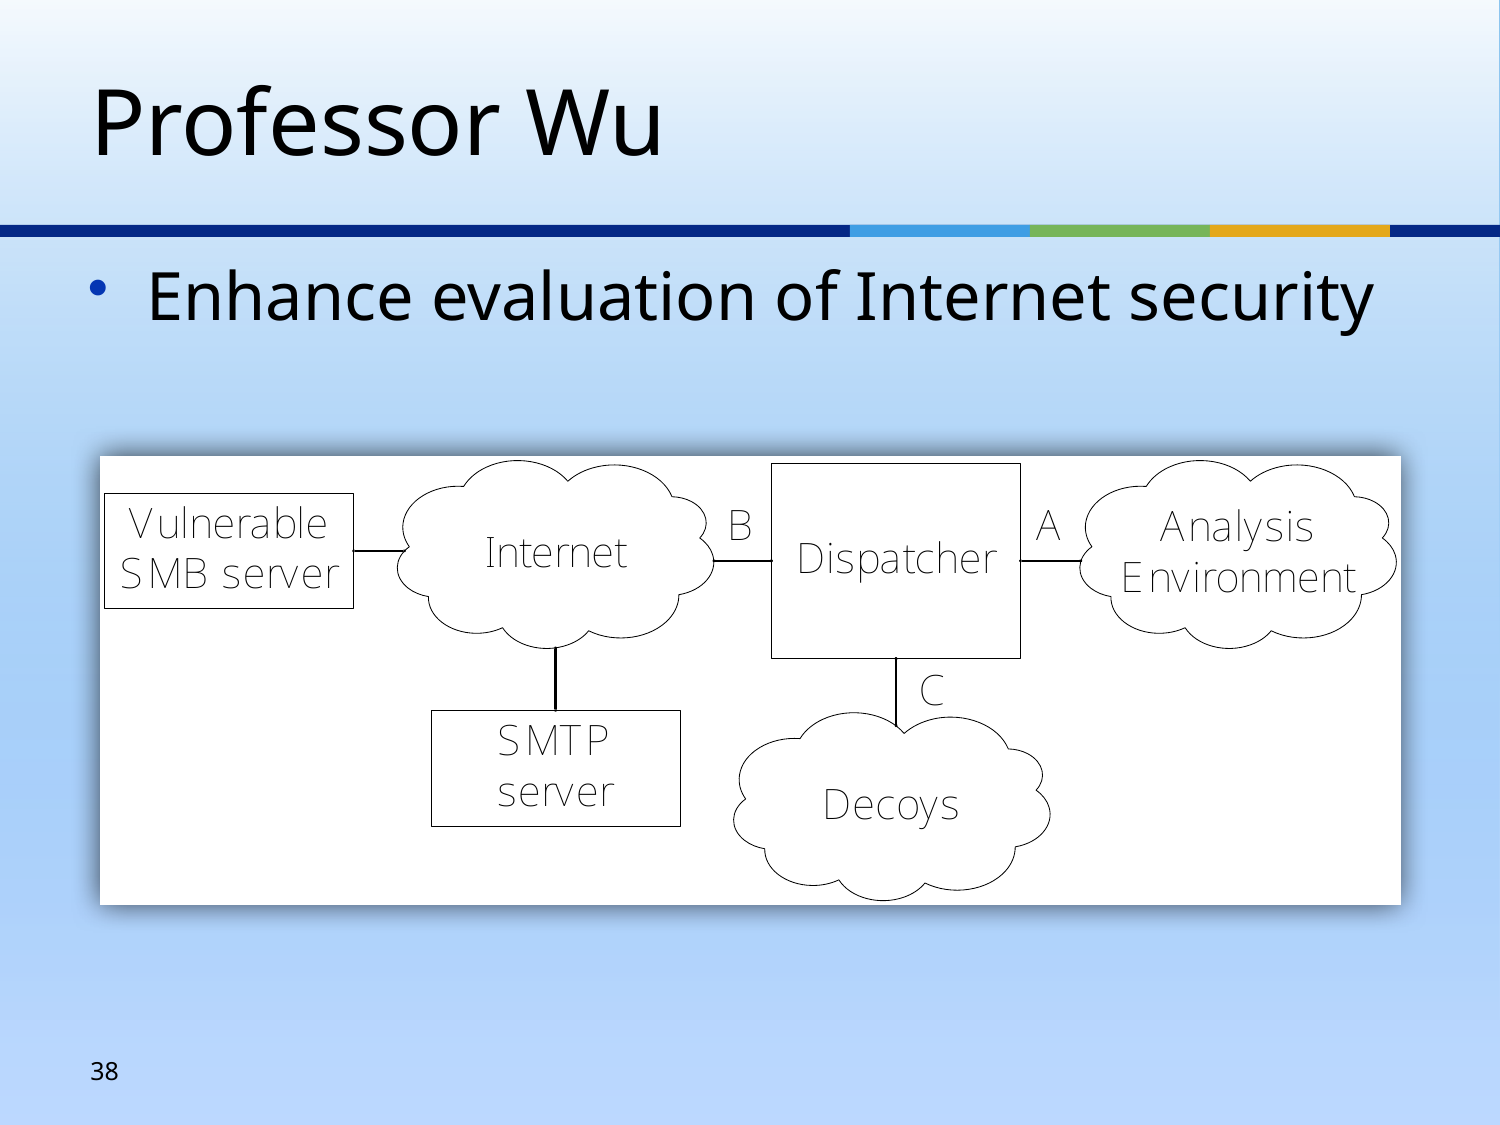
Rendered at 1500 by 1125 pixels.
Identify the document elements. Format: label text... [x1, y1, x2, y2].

title Professor Wu [75, 24, 1425, 213]
list Enhance evaluation of Internet security [75, 246, 1425, 1005]
slide_number 38 [75, 1042, 426, 1103]
picture [99, 455, 1402, 906]
